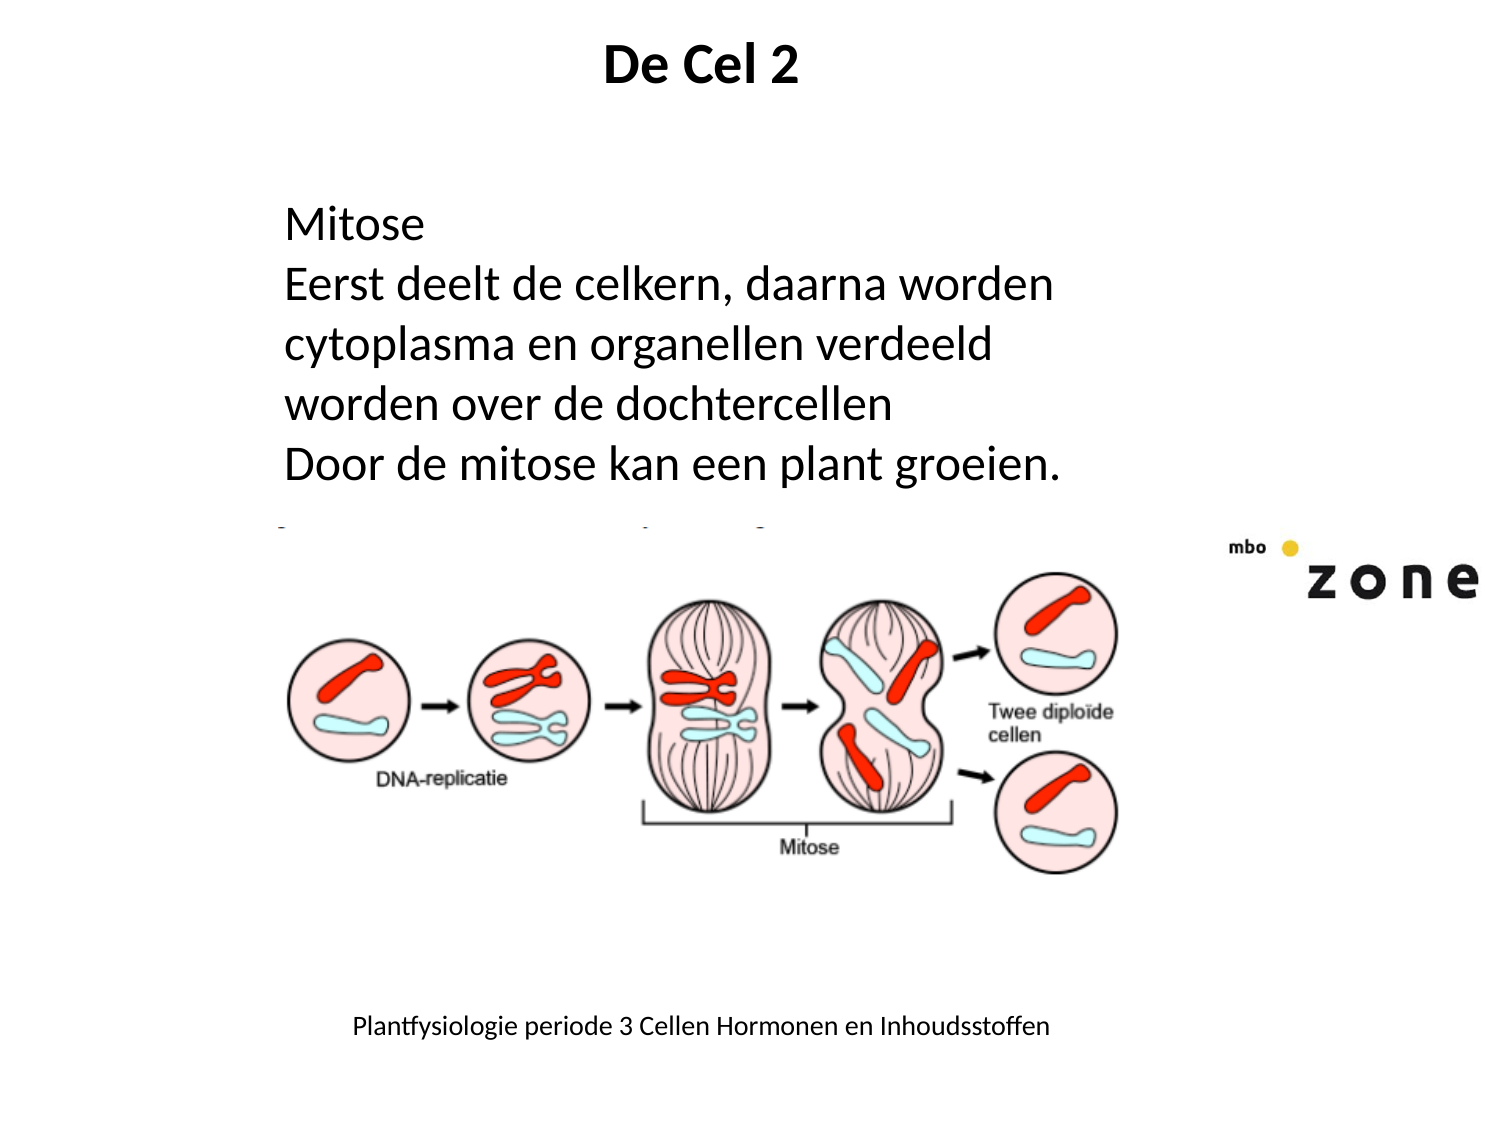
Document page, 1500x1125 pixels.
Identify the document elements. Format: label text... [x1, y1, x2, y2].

title De Cel 2 [166, 24, 1238, 166]
text_box Mitose Eerst deelt de celkern, daarna worden cytoplasma en organellen verdeeld worden over de dochtercellen Door de mitose kan een plant groeien. [269, 183, 1175, 498]
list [1210, 495, 1500, 630]
text_box Plantfysiologie periode 3 Cellen Hormonen en Inhoudsstoffen [275, 999, 1129, 1049]
picture [278, 527, 1145, 885]
